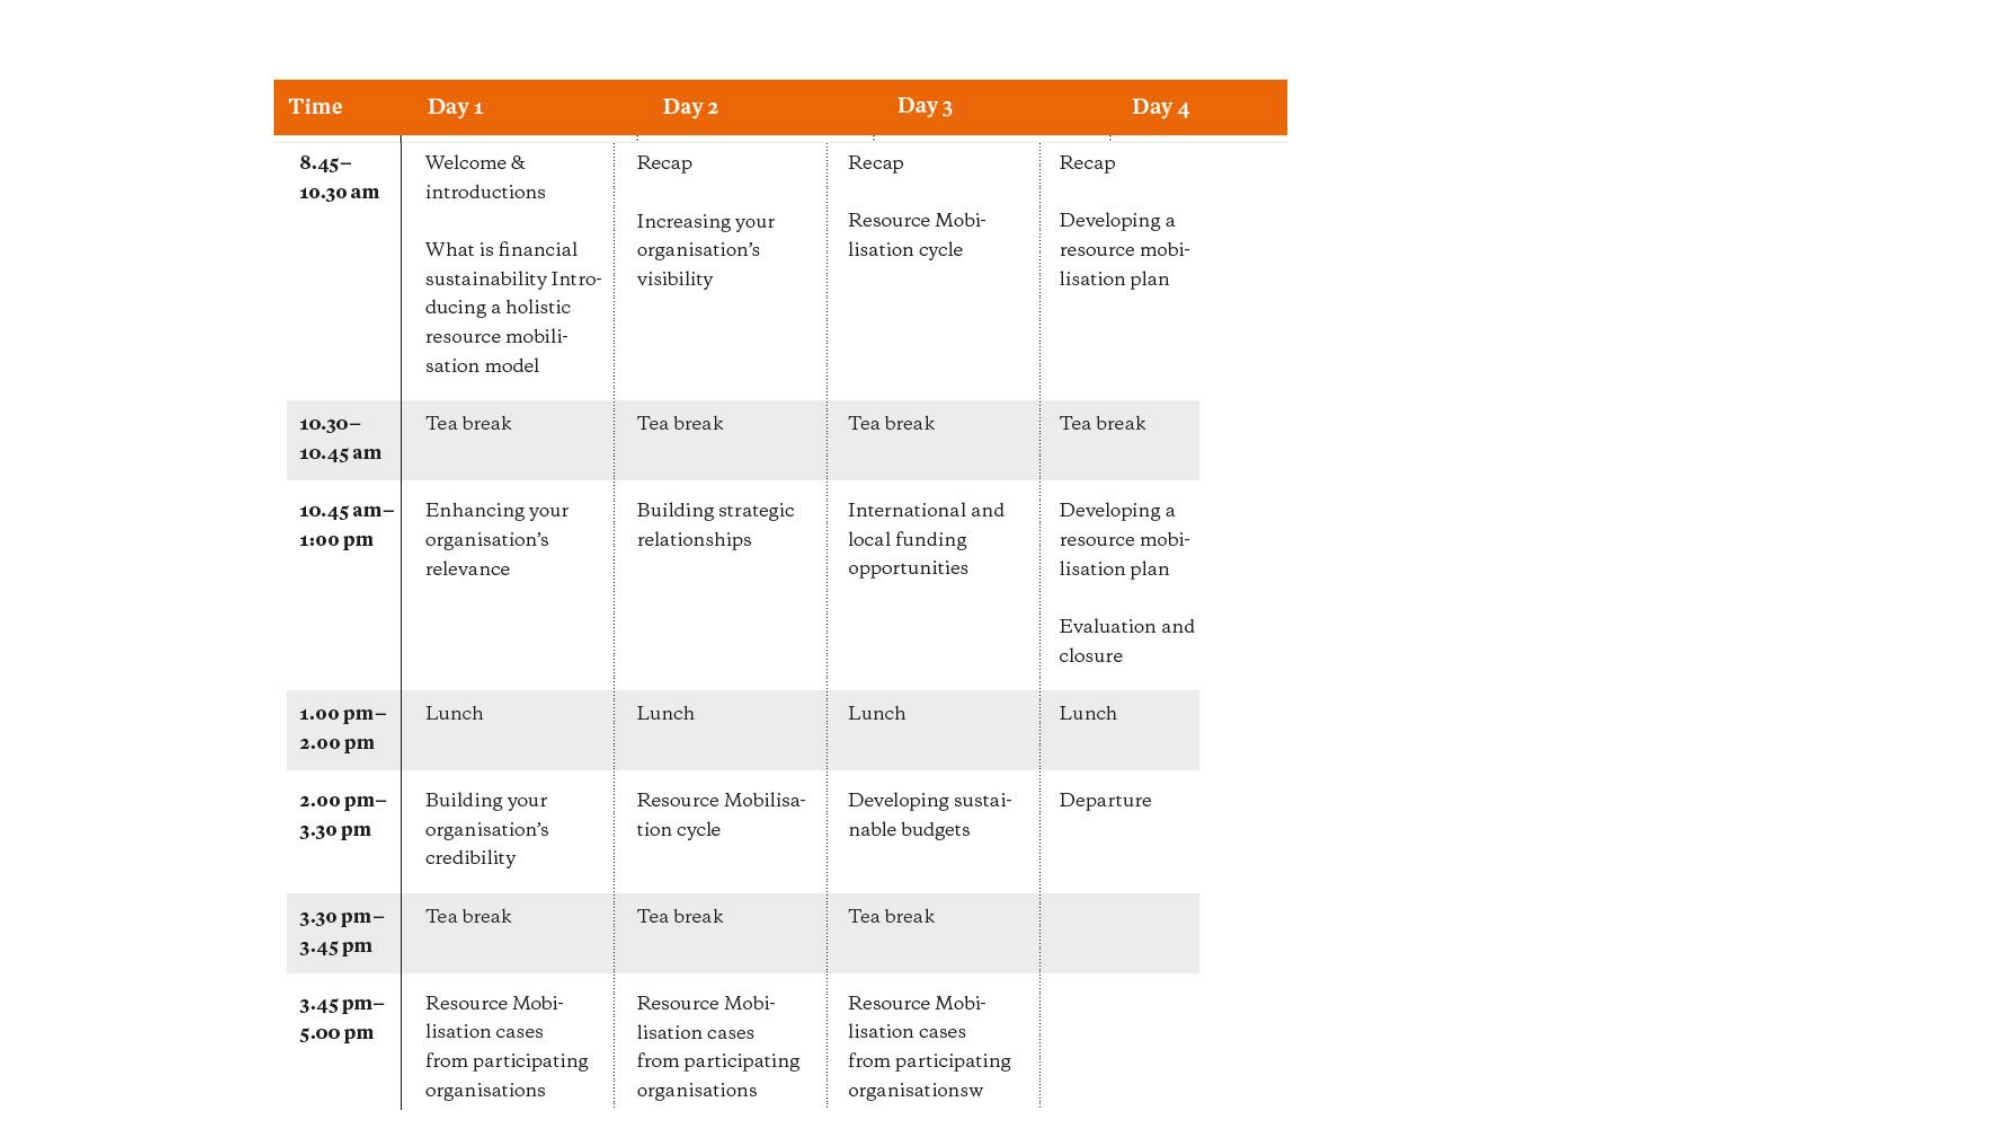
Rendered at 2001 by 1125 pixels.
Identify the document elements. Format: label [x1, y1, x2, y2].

picture [261, 76, 1290, 1110]
